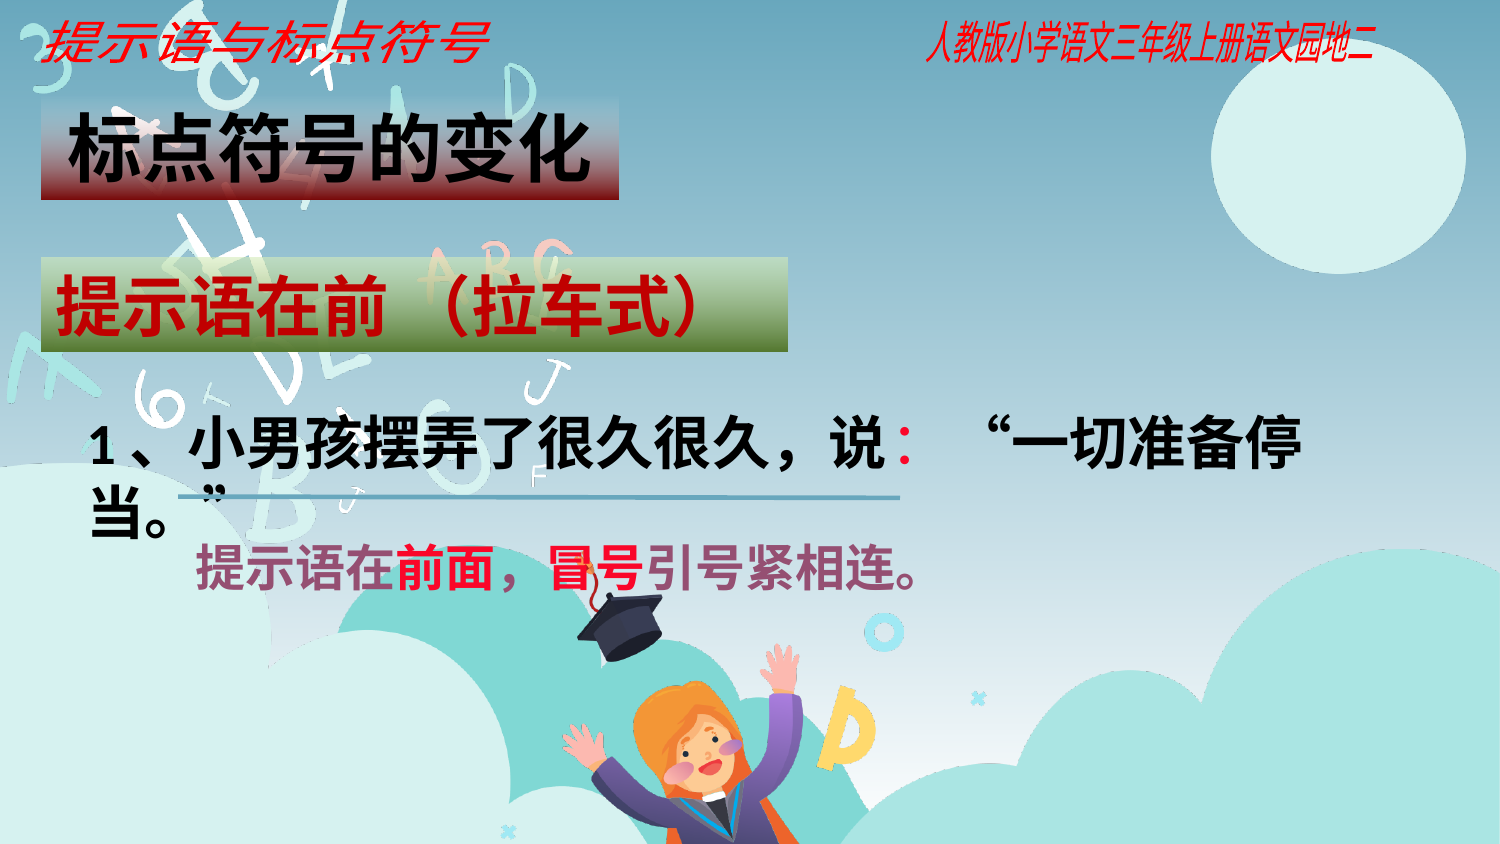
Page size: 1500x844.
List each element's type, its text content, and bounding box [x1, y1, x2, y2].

text_box 提示语在前面，冒号引号紧相连。 [180, 528, 960, 604]
picture [0, 0, 1500, 844]
text_box 标点符号的变化 [41, 94, 619, 200]
text_box 1、小男孩摆弄了很久很久，说 “一切准备停当。” [71, 398, 1431, 554]
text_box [41, 20, 1376, 63]
text_box ： [875, 398, 964, 484]
text_box 提示语在前 （拉车式） [41, 257, 788, 352]
